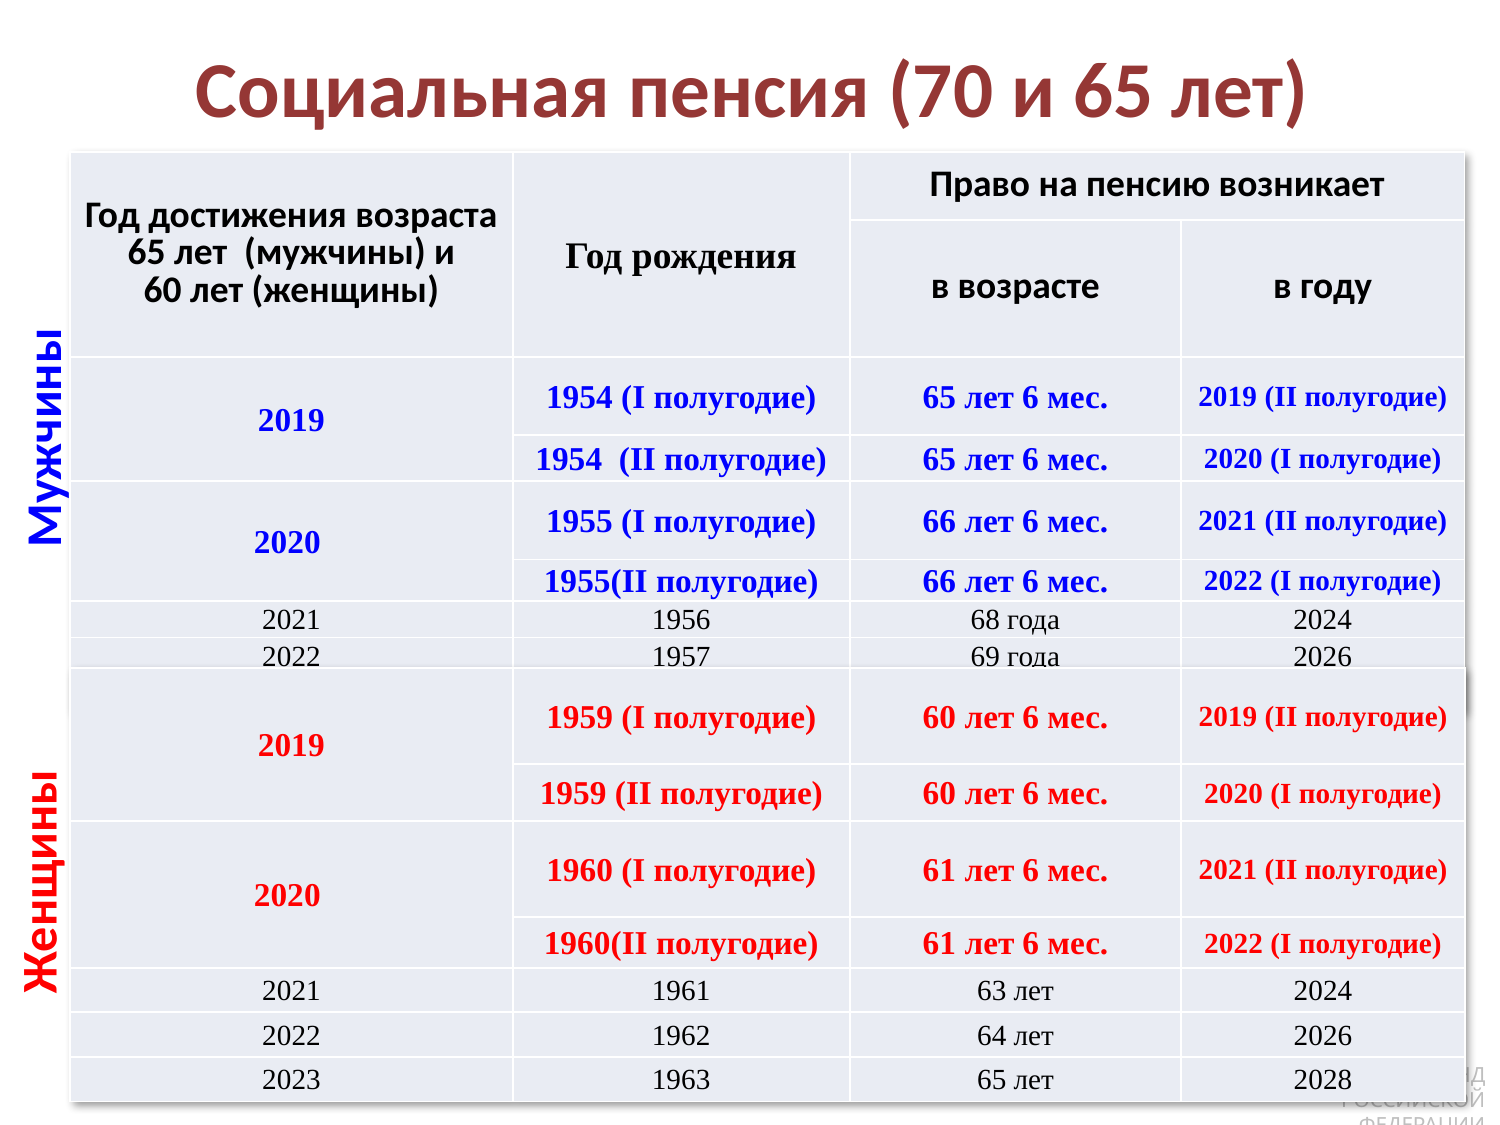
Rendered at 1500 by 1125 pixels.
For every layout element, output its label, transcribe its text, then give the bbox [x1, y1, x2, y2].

table_header 2019 (II полугодие) [1182, 669, 1464, 763]
table_cell 2021 [71, 969, 512, 1011]
table_cell 65 лет [851, 1058, 1180, 1101]
table_cell 2026 [1182, 638, 1464, 666]
table_header 1959 (I полугодие) [514, 669, 849, 763]
table_header Год рождения [514, 153, 849, 356]
table_header 2019 [71, 669, 512, 820]
table_cell 2021 (II полугодие) [1182, 482, 1464, 559]
table_header Право на пенсию возникает [851, 153, 1464, 219]
table_cell 1956 [514, 602, 849, 637]
table_cell 1961 [514, 969, 849, 1011]
table_cell 68 года [851, 602, 1180, 637]
table_cell 64 лет [851, 1013, 1180, 1056]
text_box Женщины [0, 738, 67, 1008]
table_cell 63 лет [851, 969, 1180, 1011]
table_cell 2020 [71, 822, 512, 967]
table_header Год достижения возраста 65 лет (мужчины) и 60 лет (женщины) [71, 153, 512, 356]
table_cell 2024 [1182, 602, 1464, 637]
table_cell 1959 (II полугодие) [514, 765, 849, 820]
table_cell в возрасте [851, 221, 1180, 356]
table_cell 2019 (II полугодие) [1182, 358, 1464, 434]
table_cell 2026 [1182, 1013, 1464, 1056]
table_cell 1954 (II полугодие) [514, 436, 849, 480]
table_cell 61 лет 6 мес. [851, 918, 1180, 967]
table_cell 1955 (I полугодие) [514, 482, 849, 559]
table_cell 2022 (I полугодие) [1182, 918, 1464, 967]
table_cell 66 лет 6 мес. [851, 560, 1180, 600]
table_cell 1960 (I полугодие) [514, 822, 849, 916]
table_cell 2023 [71, 1058, 512, 1101]
table_cell 1957 [514, 638, 849, 665]
table_cell 1962 [514, 1013, 849, 1056]
table_cell 66 лет 6 мес. [851, 482, 1180, 559]
table_cell 65 лет 6 мес. [851, 436, 1180, 480]
table_cell 2024 [1182, 969, 1464, 1011]
table_cell 2022 (I полугодие) [1182, 560, 1464, 600]
table_cell 1960(II полугодие) [514, 918, 849, 967]
table_cell 2021 (II полугодие) [1182, 822, 1464, 916]
table_cell 1954 (I полугодие) [514, 358, 849, 434]
text_box Мужчины [3, 304, 67, 563]
table_cell 61 лет 6 мес. [851, 822, 1180, 916]
table_cell 1963 [514, 1058, 849, 1101]
table_cell 1955(II полугодие) [514, 560, 849, 600]
table_cell 2019 [71, 358, 512, 480]
table_cell 2022 [71, 638, 512, 667]
table_cell 2021 [71, 602, 512, 637]
table_cell 2020 [71, 482, 512, 600]
table_cell 60 лет 6 мес. [851, 765, 1180, 820]
table_cell 2020 (I полугодие) [1182, 436, 1464, 480]
table_cell 65 лет 6 мес. [851, 358, 1180, 434]
table_cell 2022 [71, 1013, 512, 1056]
table_cell 2028 [1182, 1058, 1464, 1101]
text_box Социальная пенсия (70 и 65 лет) [2, 30, 1500, 141]
table_header 60 лет 6 мес. [851, 669, 1180, 763]
table_cell 69 года [851, 638, 1180, 665]
table_cell 2020 (I полугодие) [1182, 765, 1464, 820]
table_cell в году [1182, 221, 1464, 356]
